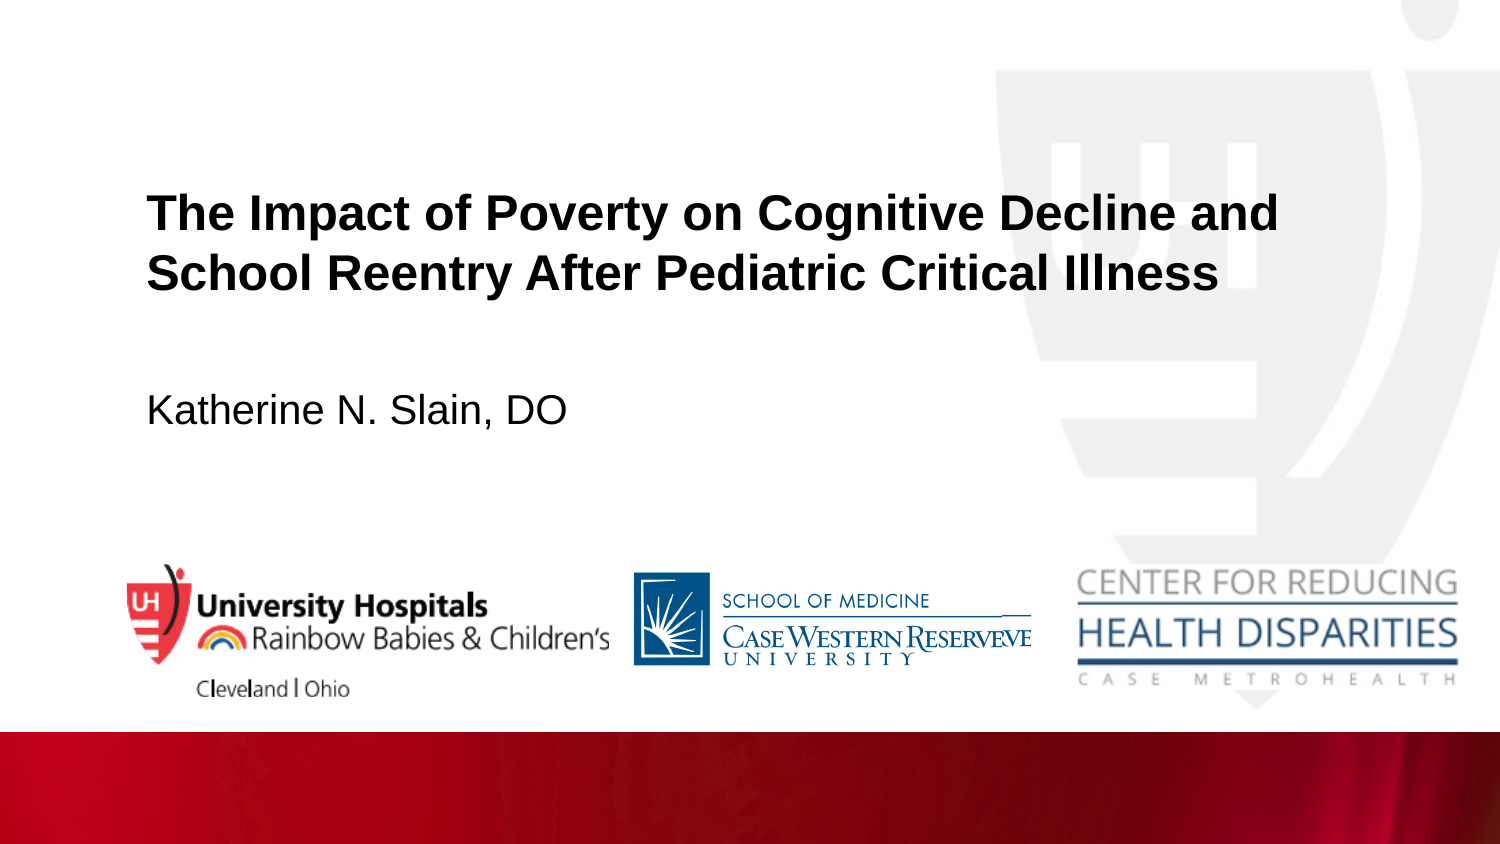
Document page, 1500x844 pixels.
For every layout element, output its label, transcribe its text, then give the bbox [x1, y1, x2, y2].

title The Impact of Poverty on Cognitive Decline and School Reentry After Pediatric Critical Illness [131, 172, 1331, 321]
list Katherine N. Slain, DO [131, 365, 1331, 479]
picture [627, 0, 1500, 710]
picture [0, 732, 1500, 844]
